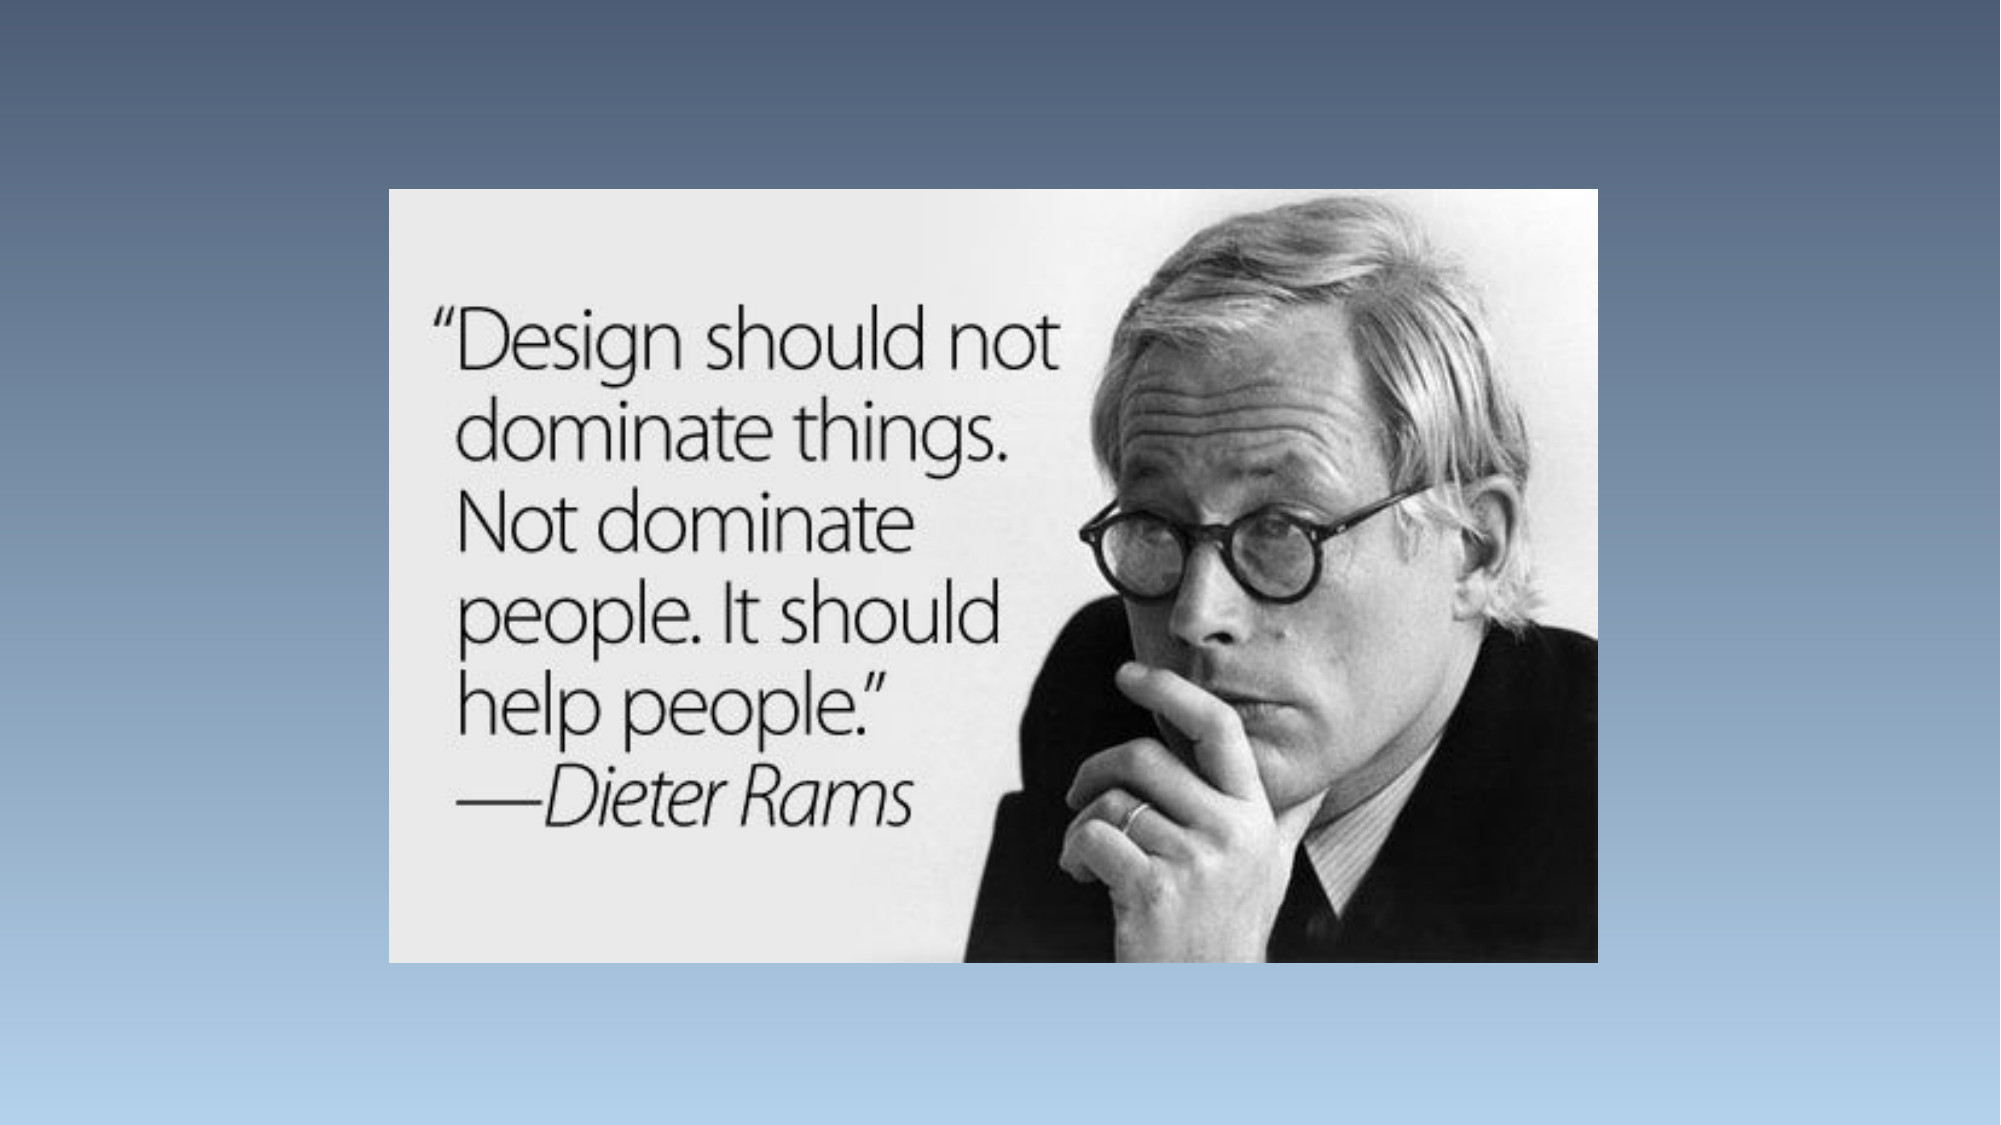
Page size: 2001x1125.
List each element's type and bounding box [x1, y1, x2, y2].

picture [389, 189, 1598, 963]
